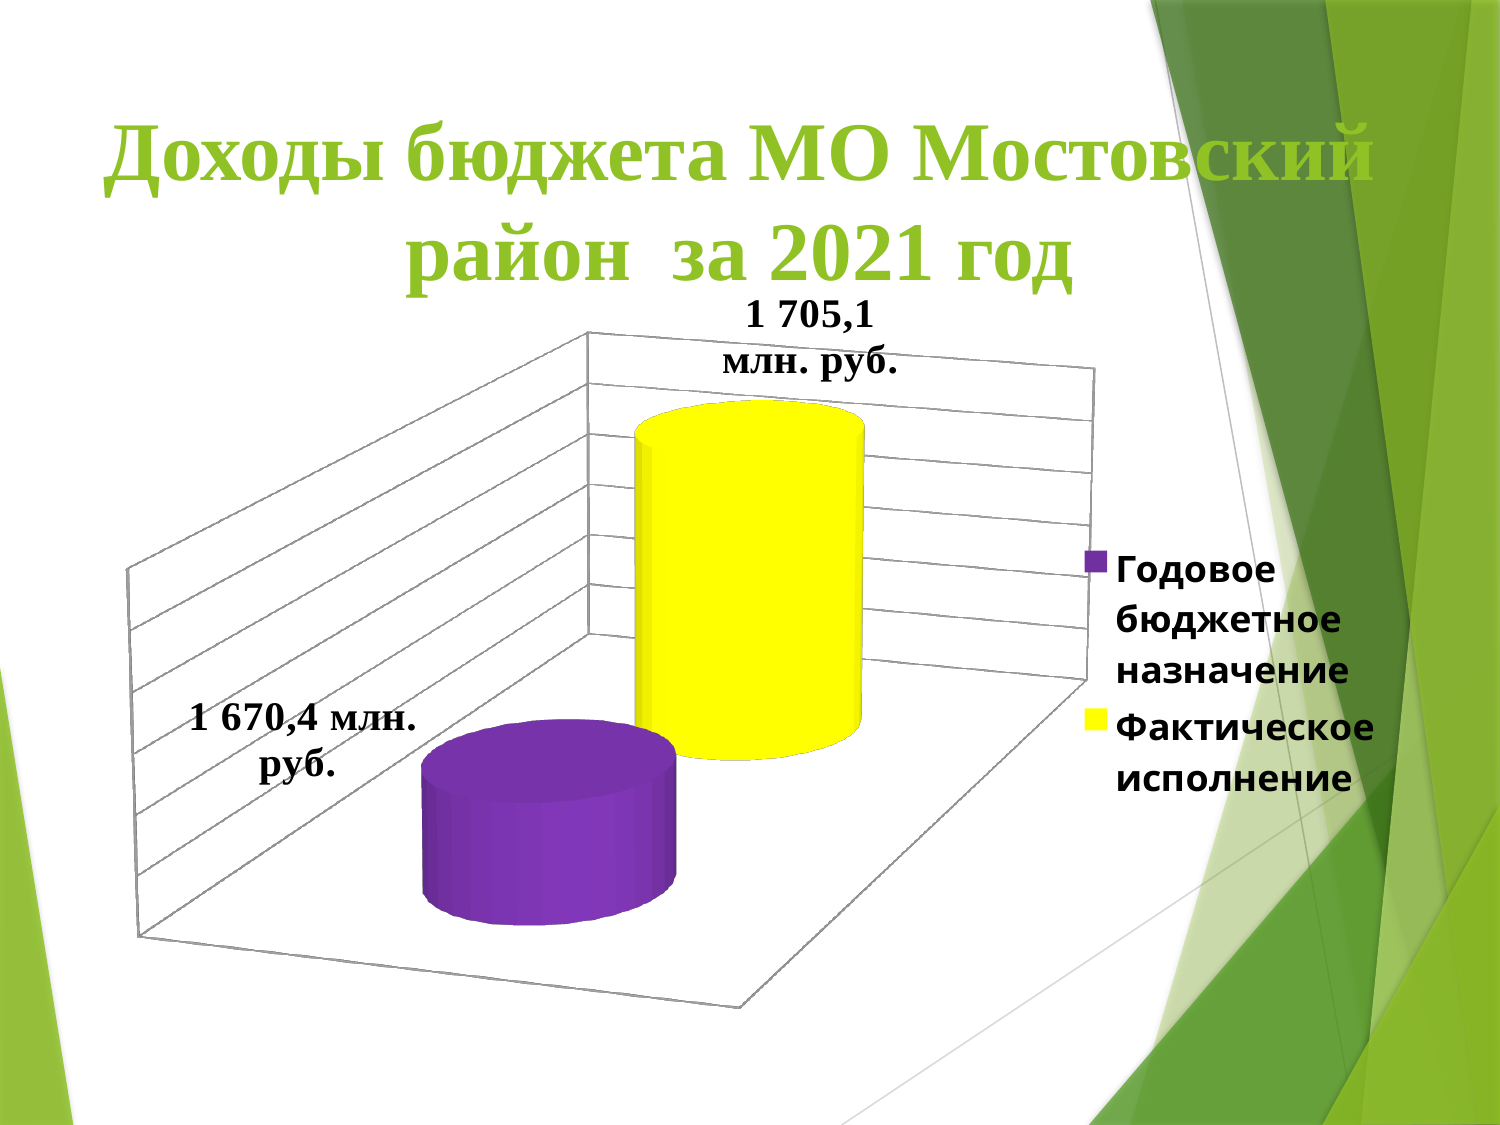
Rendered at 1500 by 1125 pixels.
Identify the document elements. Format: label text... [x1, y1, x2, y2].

chart [87, 290, 1401, 1036]
title Доходы бюджета МО Мостовский район за 2021 год [64, 90, 1415, 278]
